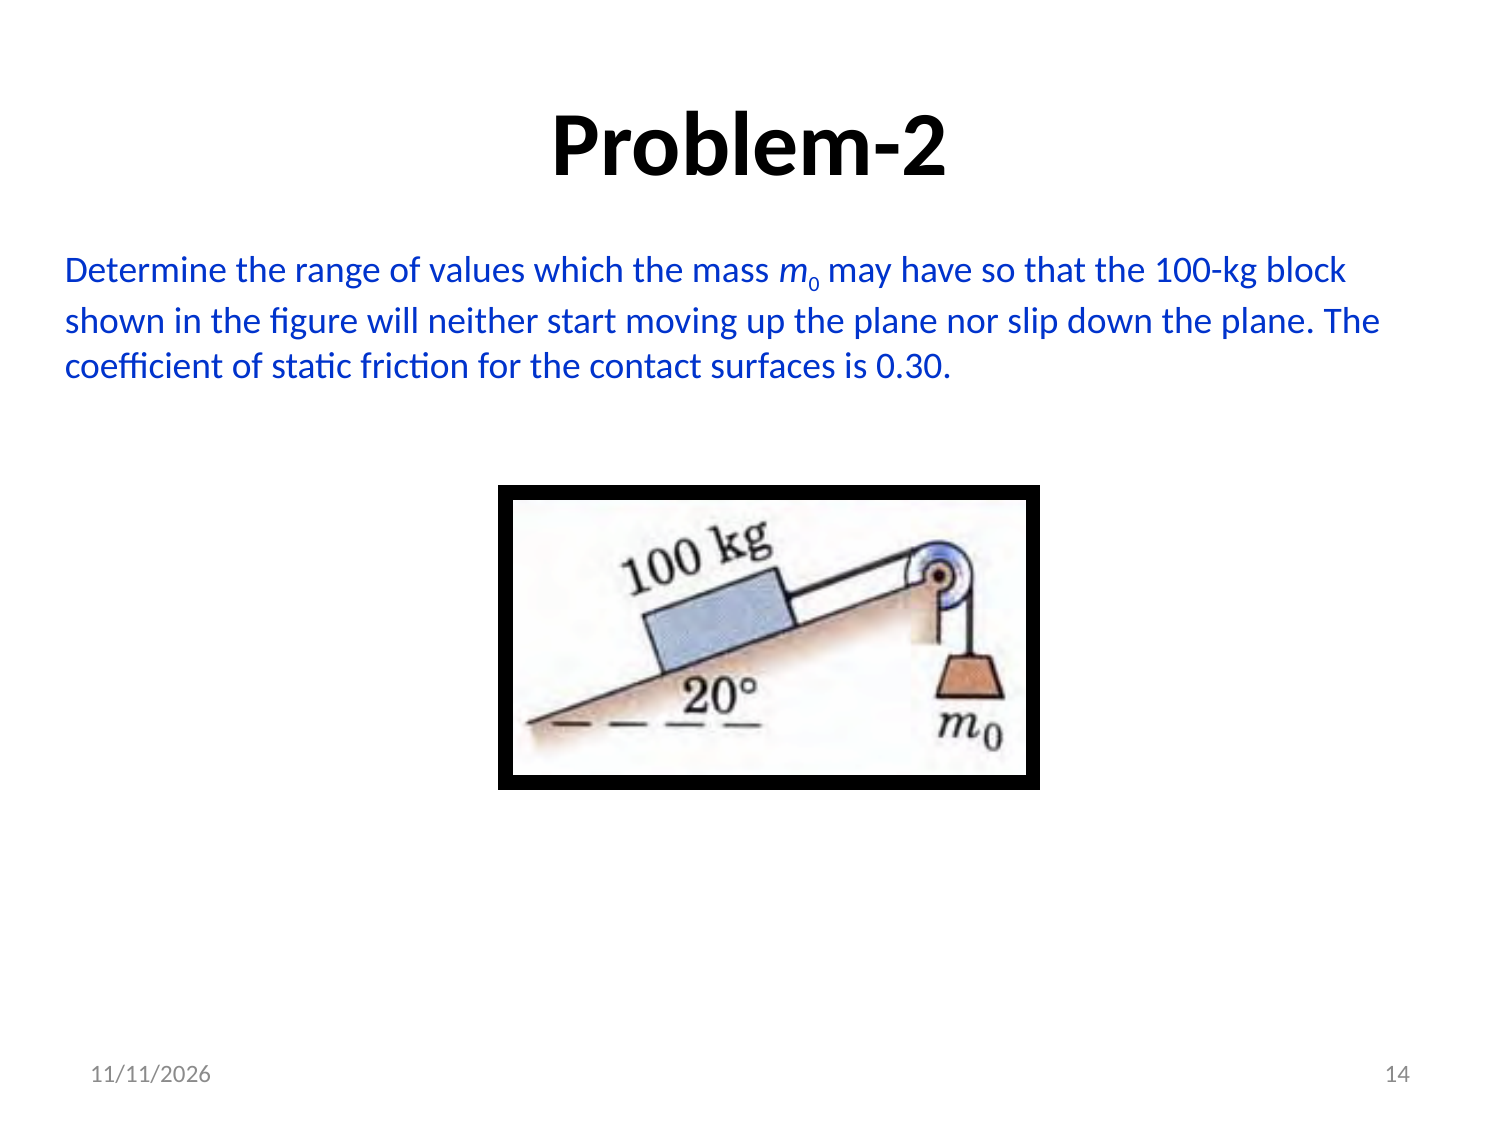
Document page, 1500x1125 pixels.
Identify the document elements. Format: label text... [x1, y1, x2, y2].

text_box Determine the range of values which the mass m0 may have so that the 100-kg block shown in the figure will neither start moving up the plane nor slip down the plane. The coefficient of static friction for the contact surfaces is 0.30. [49, 237, 1463, 394]
title Problem-2 [75, 45, 1425, 233]
picture [512, 499, 1026, 776]
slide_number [75, 1042, 425, 1103]
slide_number 14 [1074, 1042, 1425, 1103]
